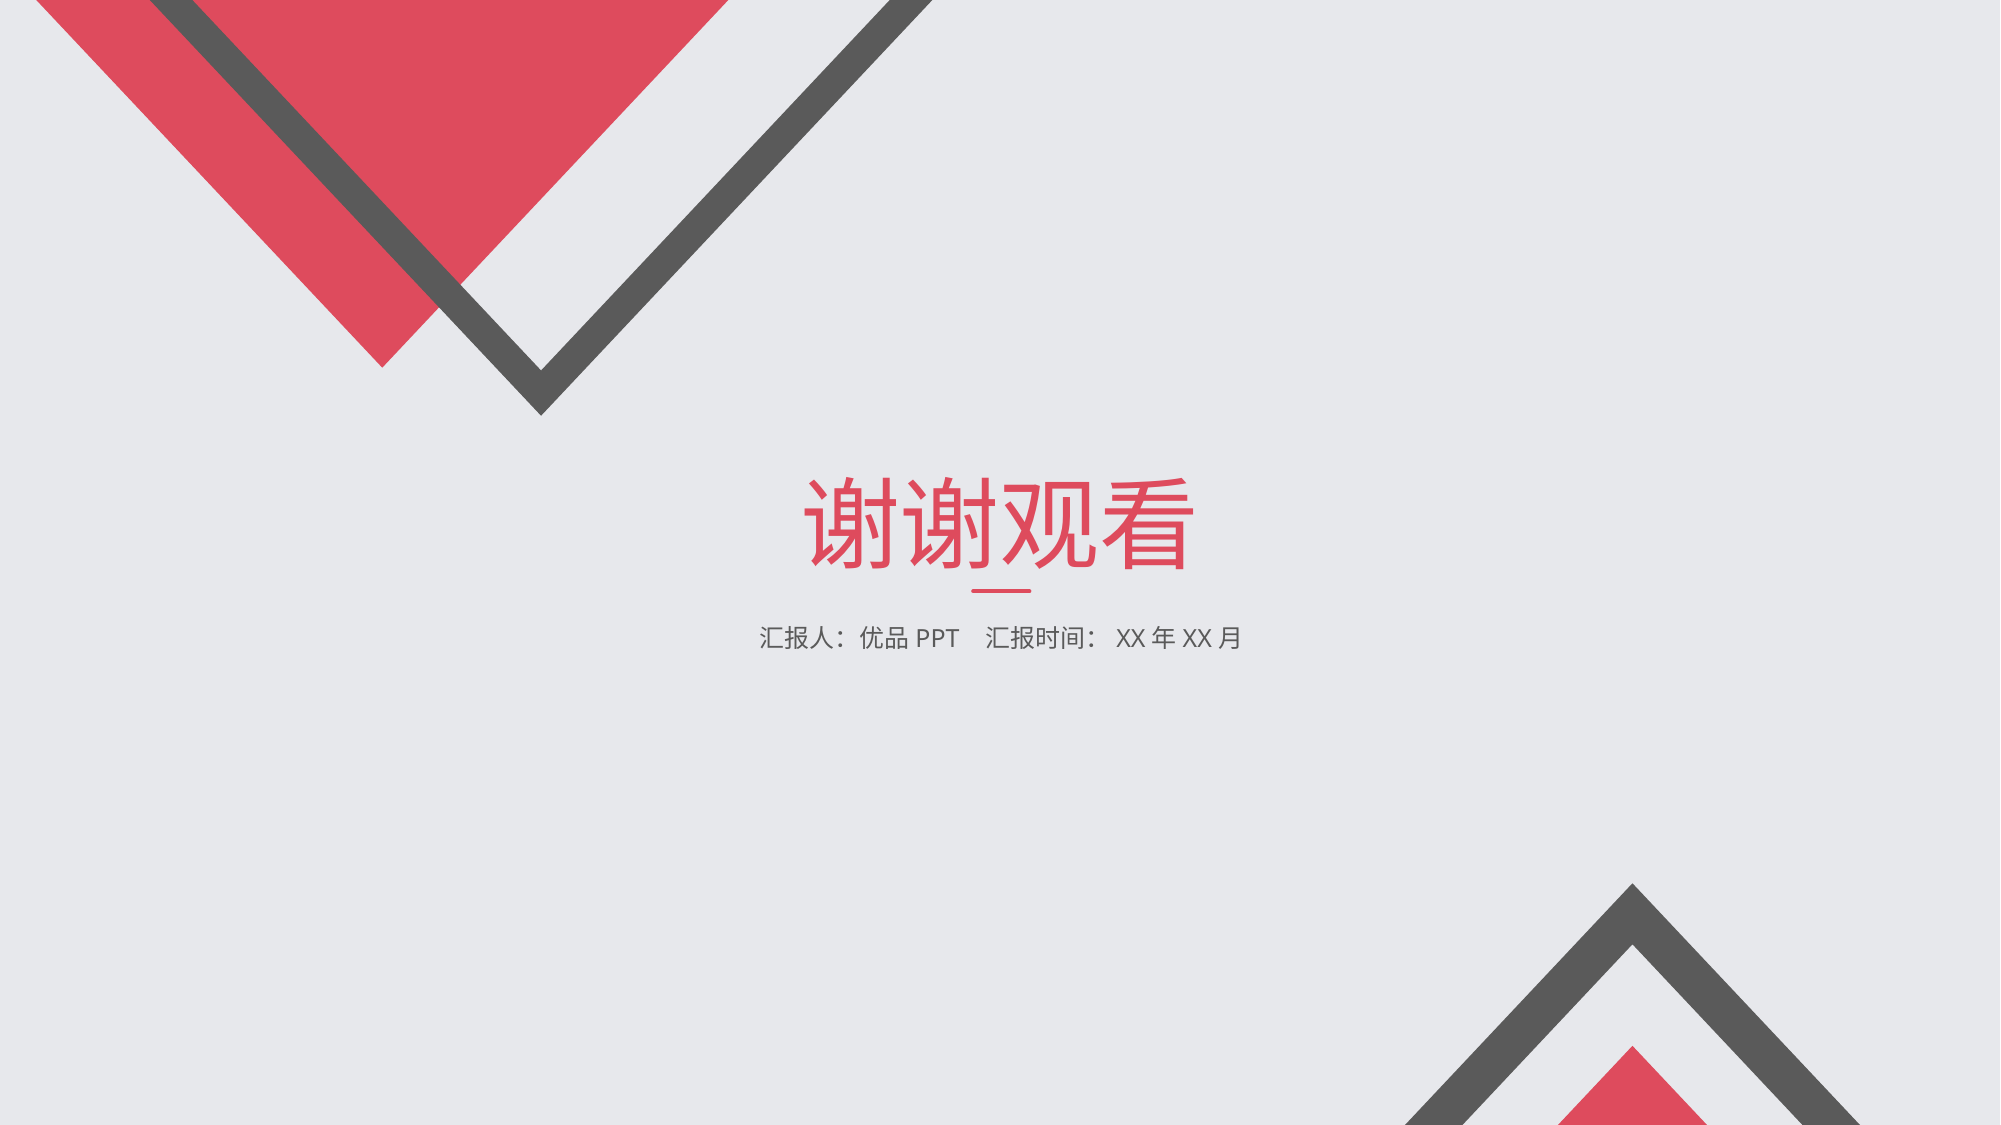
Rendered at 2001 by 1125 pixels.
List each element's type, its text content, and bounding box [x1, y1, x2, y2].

text_box [195, 0, 730, 284]
text_box [1403, 881, 1862, 1125]
text_box [34, 0, 439, 370]
text_box [148, 0, 934, 418]
text_box 汇报人：优品PPT 汇报时间：XX年XX月 [744, 615, 1258, 661]
text_box [1556, 1044, 1709, 1125]
text_box 谢谢观看 [573, 453, 1427, 589]
